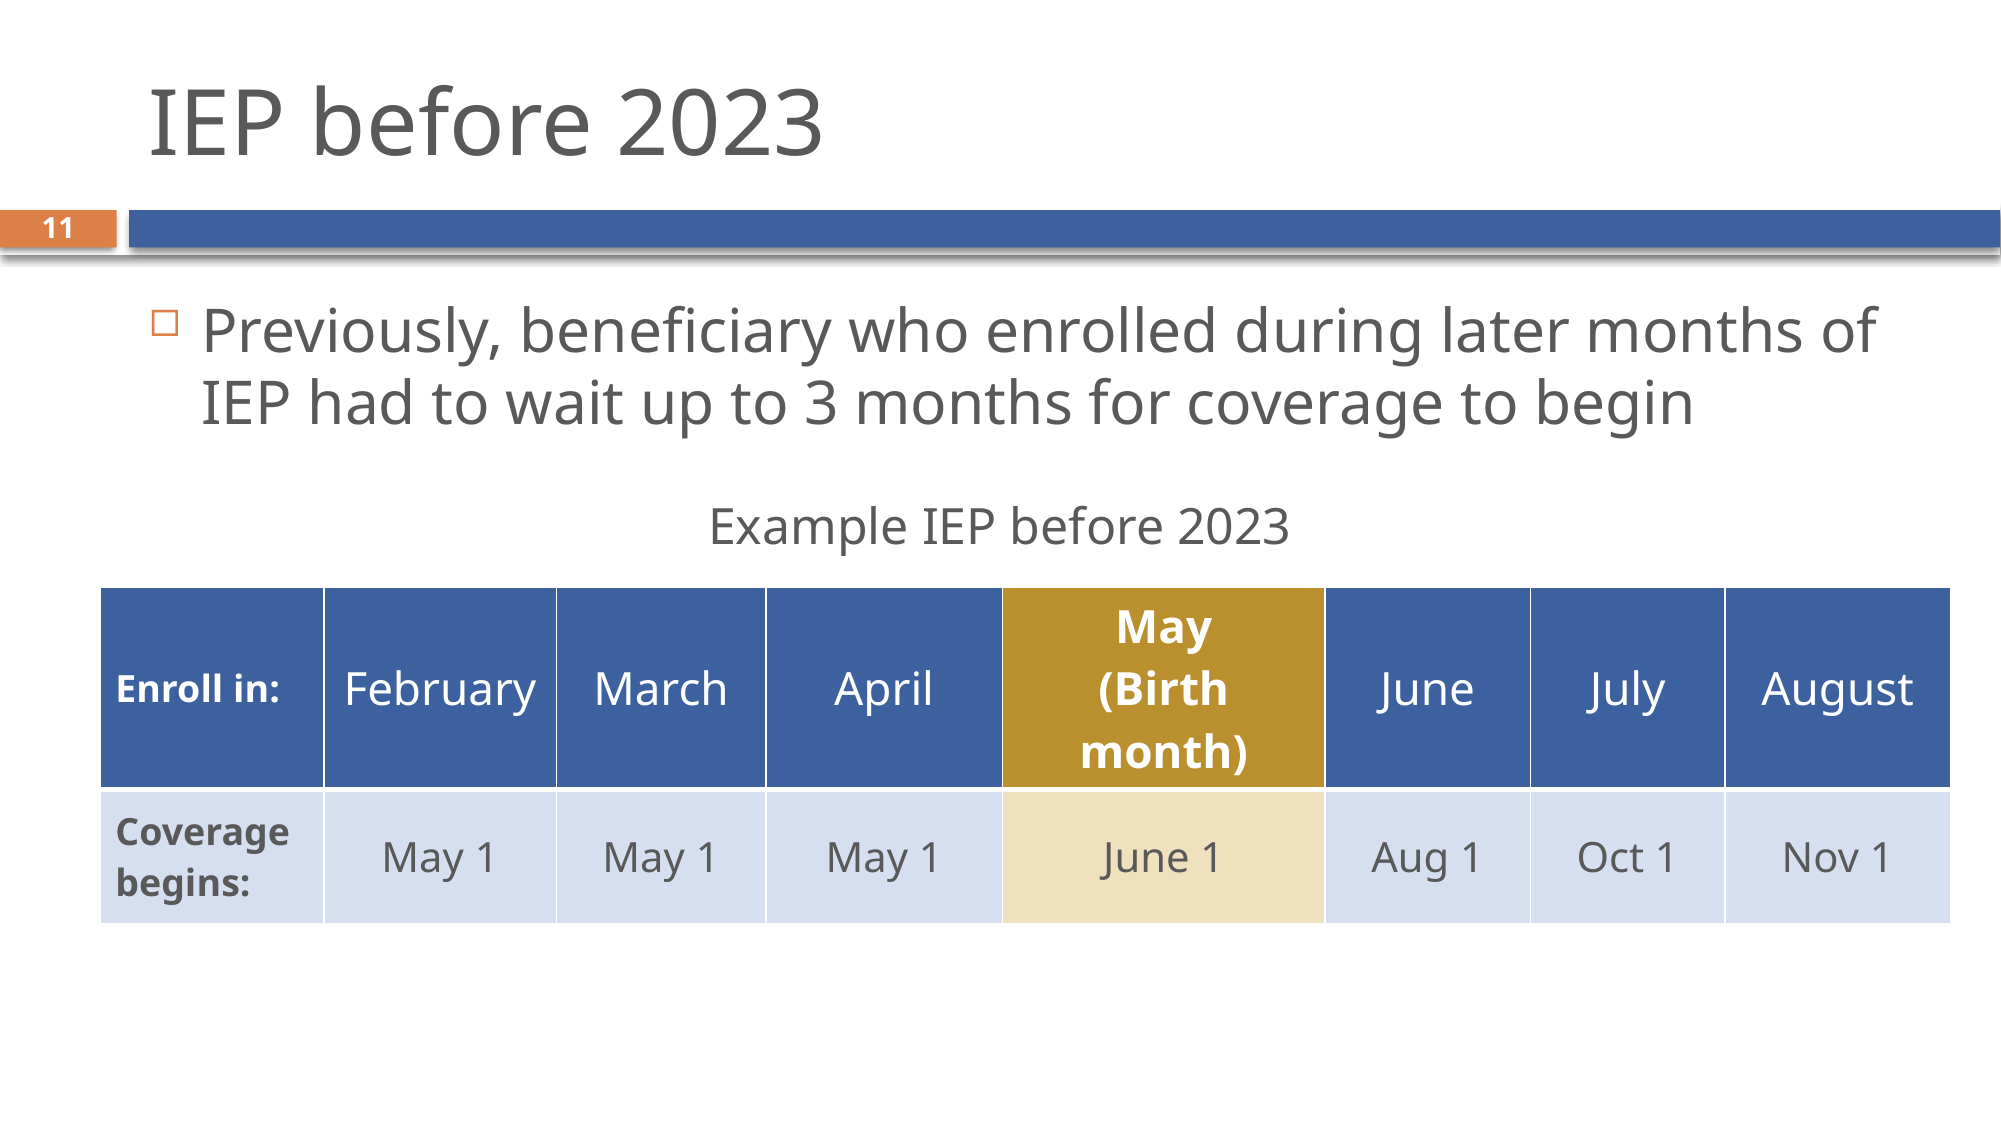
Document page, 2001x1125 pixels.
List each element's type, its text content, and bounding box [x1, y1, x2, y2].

slide_number 11 [0, 208, 117, 249]
table_cell Coverage begins: [101, 792, 323, 923]
table_header Enroll in: [101, 588, 323, 787]
list Previously, beneficiary who enrolled during later months of IEP had to wait up to 3 months for coverage to begin [133, 284, 1918, 586]
title IEP before 2023 [133, 37, 1918, 200]
table_cell May 1 [557, 792, 765, 923]
table_header March [557, 588, 765, 787]
table_header May (Birth month) [1003, 588, 1324, 787]
table_header February [325, 588, 556, 787]
table_header June [1326, 588, 1530, 787]
table_cell Aug 1 [1326, 792, 1530, 923]
table_cell June 1 [1003, 792, 1324, 923]
table_header August [1726, 588, 1950, 787]
table_header July [1531, 588, 1724, 787]
table_cell Nov 1 [1726, 792, 1950, 923]
table_cell Oct 1 [1531, 792, 1724, 923]
table_header April [767, 588, 1002, 787]
table_cell May 1 [325, 792, 556, 923]
text_box Example IEP before 2023 [500, 486, 1500, 562]
table_cell May 1 [767, 792, 1002, 923]
